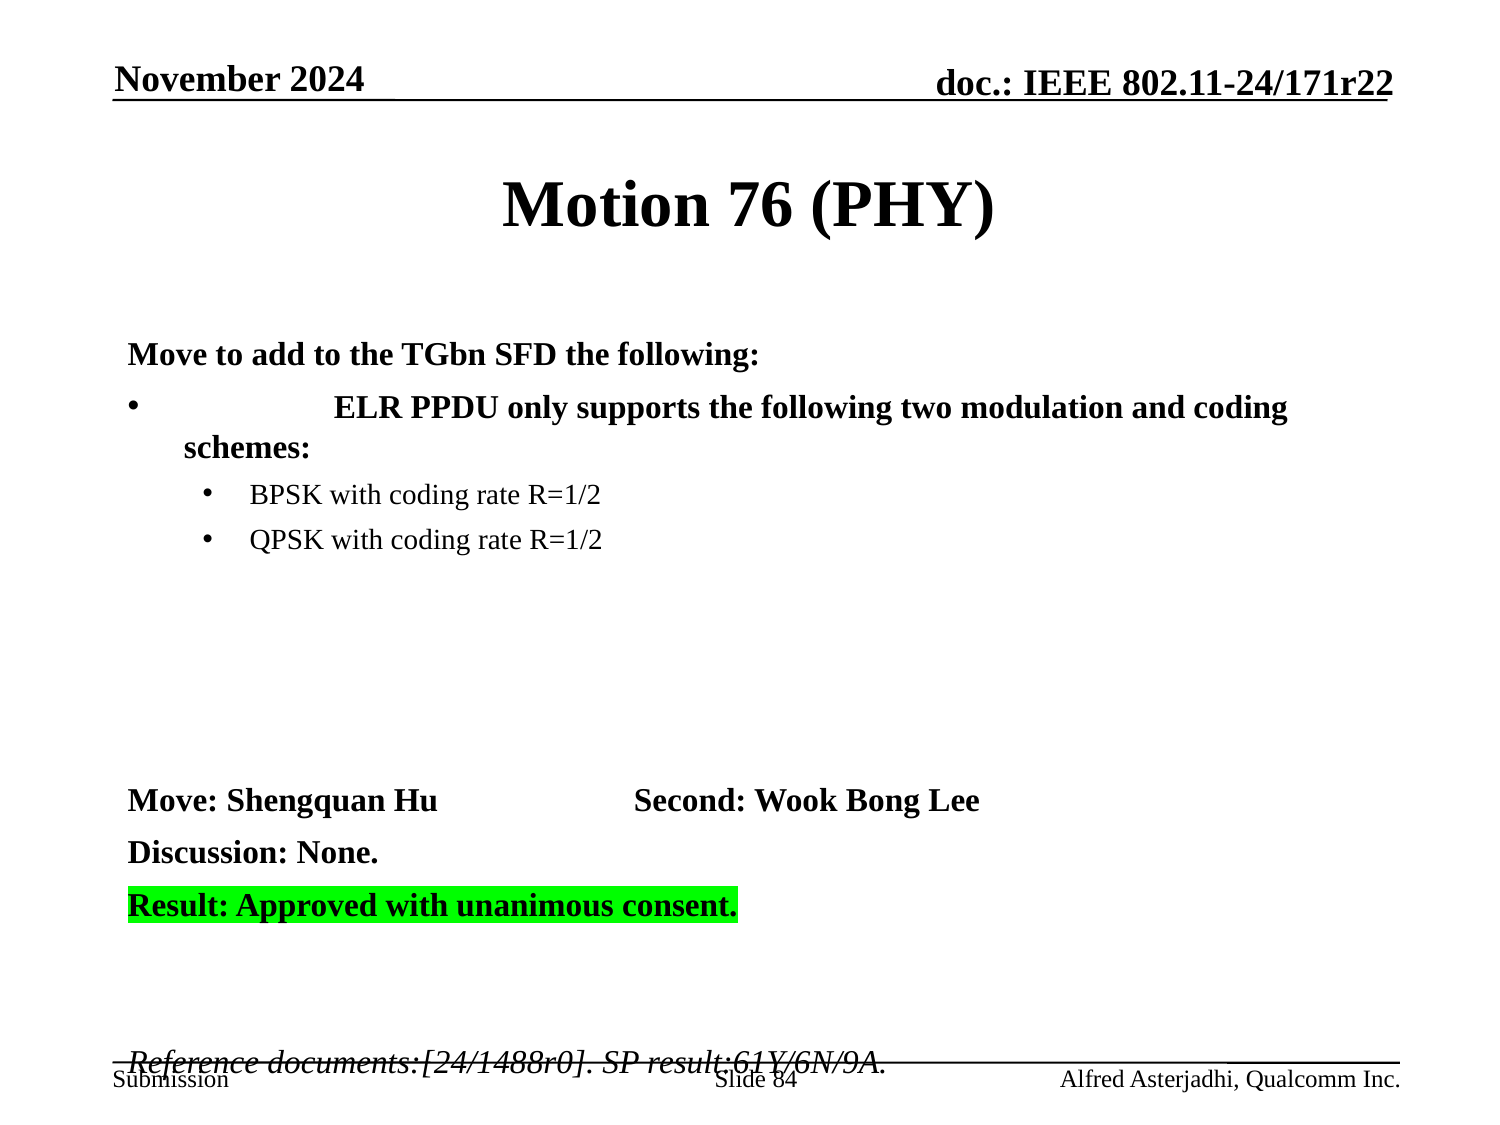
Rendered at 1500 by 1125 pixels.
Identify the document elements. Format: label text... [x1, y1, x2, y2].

list Move to add to the TGbn SFD the following: ELR PPDU only supports the following two modulation and coding schemes: BPSK with coding rate R=1/2 QPSK with coding rate R=1/2 Move: Shengquan Hu Second: Wook Bong Lee Discussion: None. Result: Approved with unanimous consent. Reference documents:[24/1488r0]. SP result:61Y/6N/9A. [112, 324, 1388, 1000]
title Motion 76 (PHY) [112, 112, 1388, 288]
footer Alfred Asterjadhi, Qualcomm Inc. [878, 1061, 1402, 1093]
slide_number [114, 54, 423, 100]
slide_number Slide 84 [712, 1061, 800, 1123]
